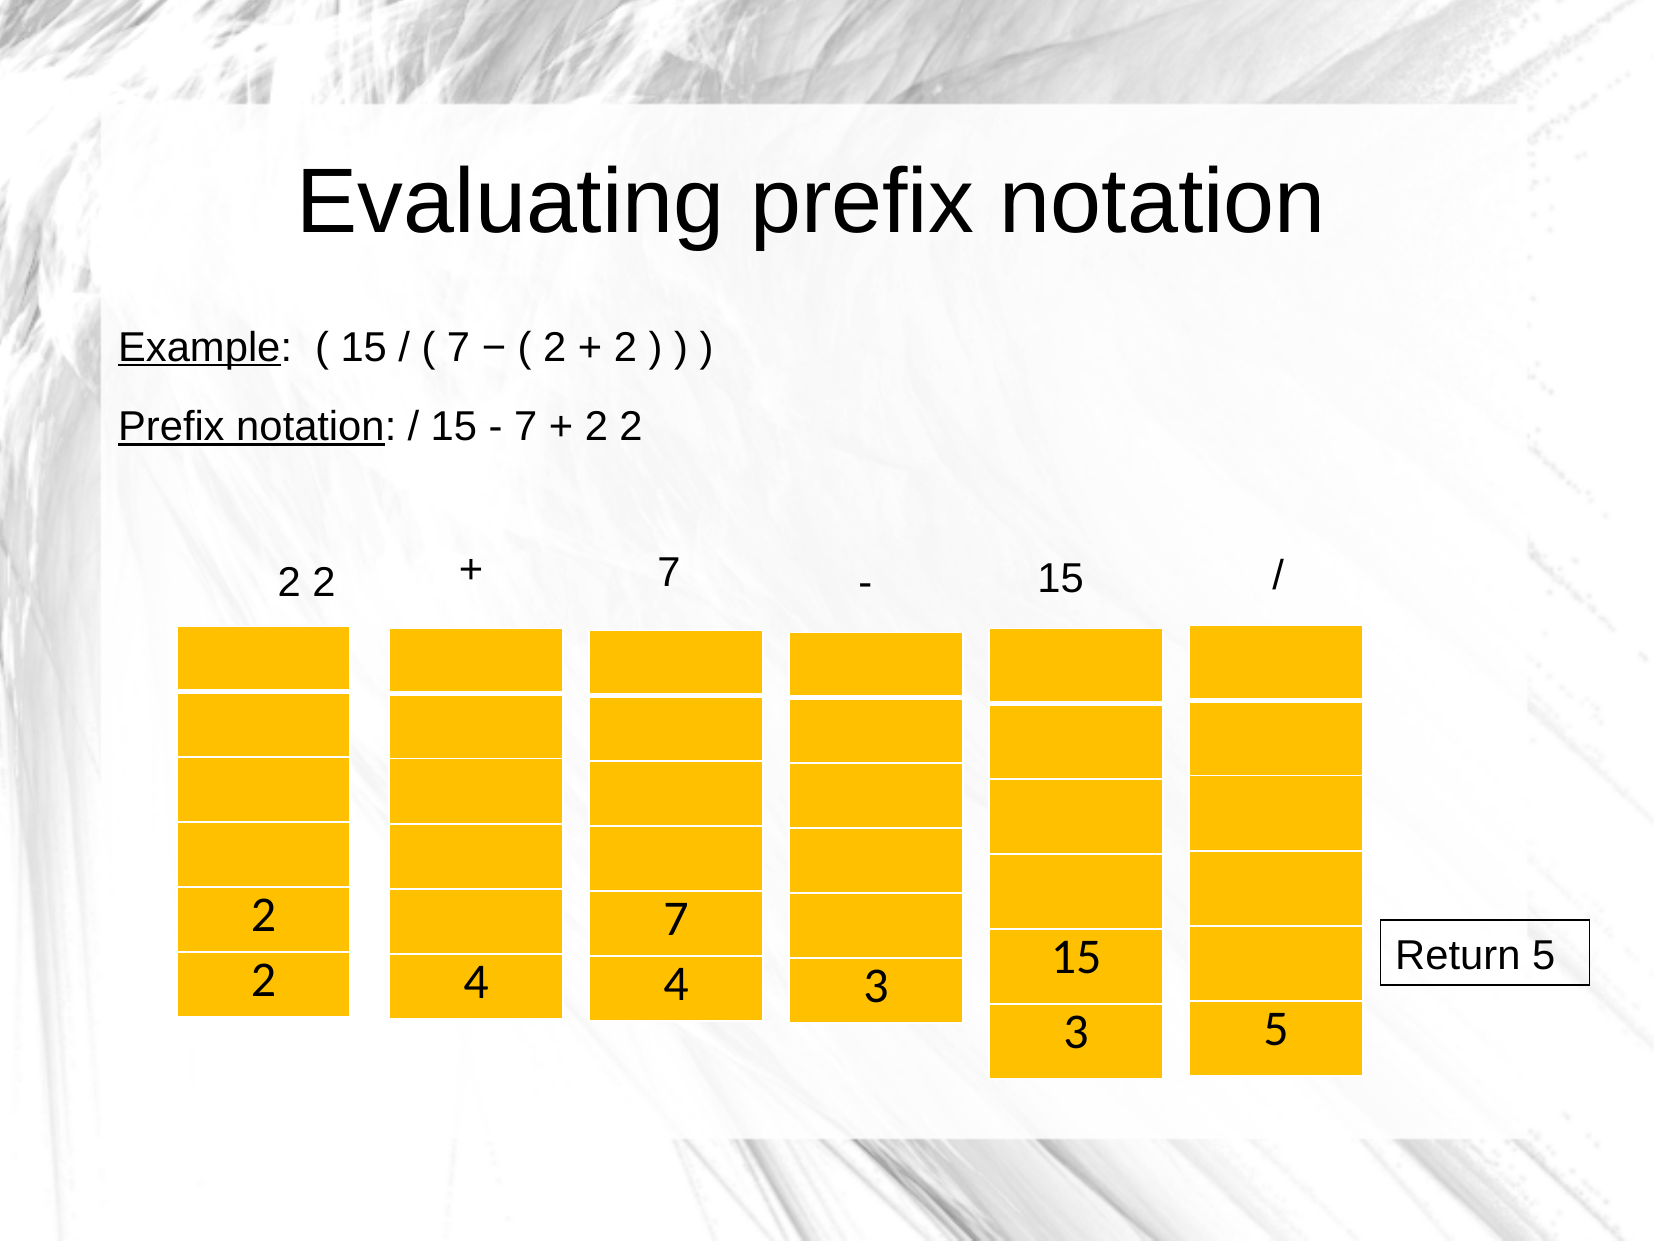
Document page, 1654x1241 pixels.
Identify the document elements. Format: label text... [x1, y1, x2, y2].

table_cell 15 [990, 930, 1162, 1003]
text_box - [802, 547, 887, 612]
table_cell 7 [590, 892, 762, 955]
table_cell [390, 759, 562, 823]
list Example: ( 15 / ( 7 − ( 2 + 2 ) ) ) Prefix notation: / 15 - 7 + 2 2 [118, 319, 1571, 1102]
table_cell [590, 698, 762, 760]
table_cell 2 [178, 953, 349, 1016]
table_cell [790, 764, 962, 827]
table_cell [1190, 703, 1362, 775]
table_cell [1190, 927, 1362, 1000]
table_cell [1190, 852, 1362, 925]
table_cell [590, 827, 762, 890]
table_header [390, 629, 562, 691]
table_header [990, 629, 1162, 701]
text_box + [432, 533, 499, 599]
table_cell [990, 706, 1162, 778]
table_cell 2 [178, 888, 349, 951]
table_cell [178, 823, 349, 886]
table_cell [390, 696, 562, 758]
table_cell [390, 890, 562, 953]
title Evaluating prefix notation [118, 112, 1506, 281]
table_cell [790, 894, 962, 957]
picture [0, 0, 1654, 1241]
text_box 2 2 [143, 547, 351, 612]
table_header [178, 627, 349, 689]
table_cell 5 [1190, 1002, 1362, 1075]
text_box 15 [1013, 543, 1099, 608]
table_cell [990, 780, 1162, 853]
table_cell [1190, 776, 1362, 850]
table_header [790, 633, 962, 695]
table_cell 3 [790, 959, 962, 1022]
table_header [1190, 626, 1362, 698]
table_cell [590, 762, 762, 825]
table_cell [178, 758, 349, 821]
table_cell [790, 700, 962, 762]
table_header [590, 631, 762, 693]
text_box Return 5 [1380, 920, 1590, 985]
table_cell [790, 829, 962, 892]
table_cell [178, 694, 349, 756]
table_cell 4 [390, 955, 562, 1018]
text_box / [1213, 540, 1299, 605]
table_cell 3 [990, 1005, 1162, 1078]
table_cell [390, 825, 562, 888]
text_box 7 [608, 536, 696, 602]
table_cell 4 [590, 957, 762, 1020]
table_cell [990, 855, 1162, 928]
